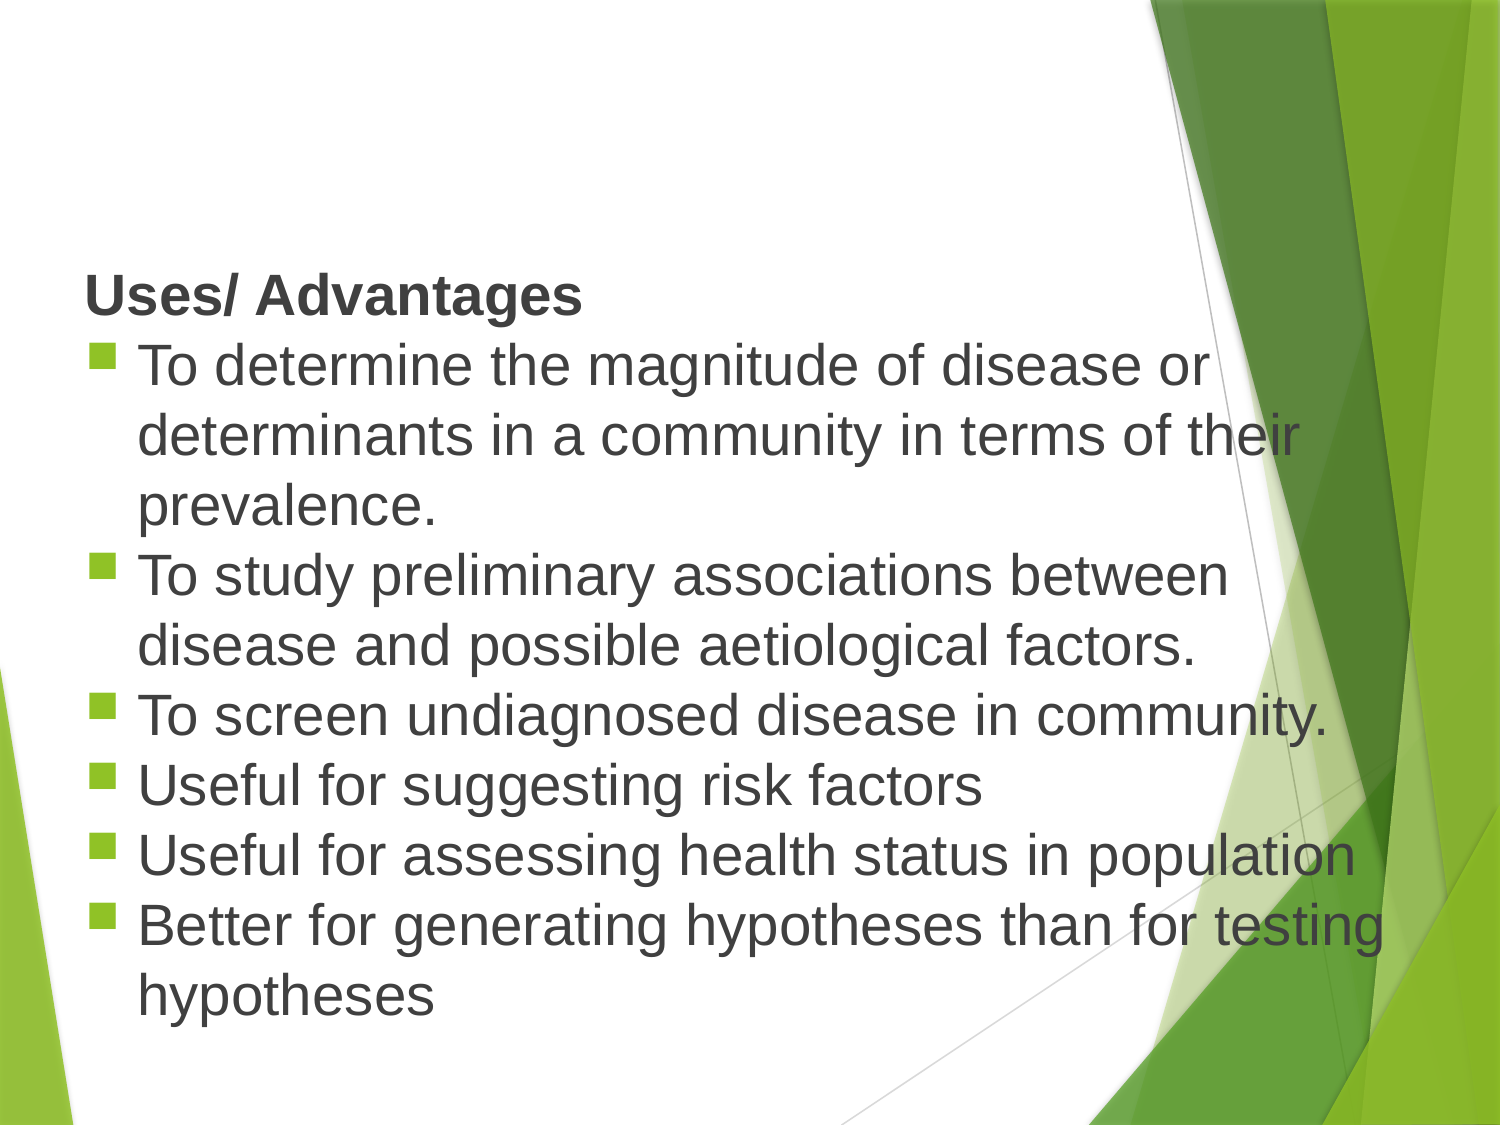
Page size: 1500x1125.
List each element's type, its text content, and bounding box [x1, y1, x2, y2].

list Uses/ Advantages To determine the magnitude of disease or determinants in a community in terms of their prevalence. To study preliminary associations between disease and possible aetiological factors. To screen undiagnosed disease in community. Useful for suggesting risk factors Useful for assessing health status in population Better for generating hypotheses than for testing hypotheses [50, 249, 1425, 1050]
